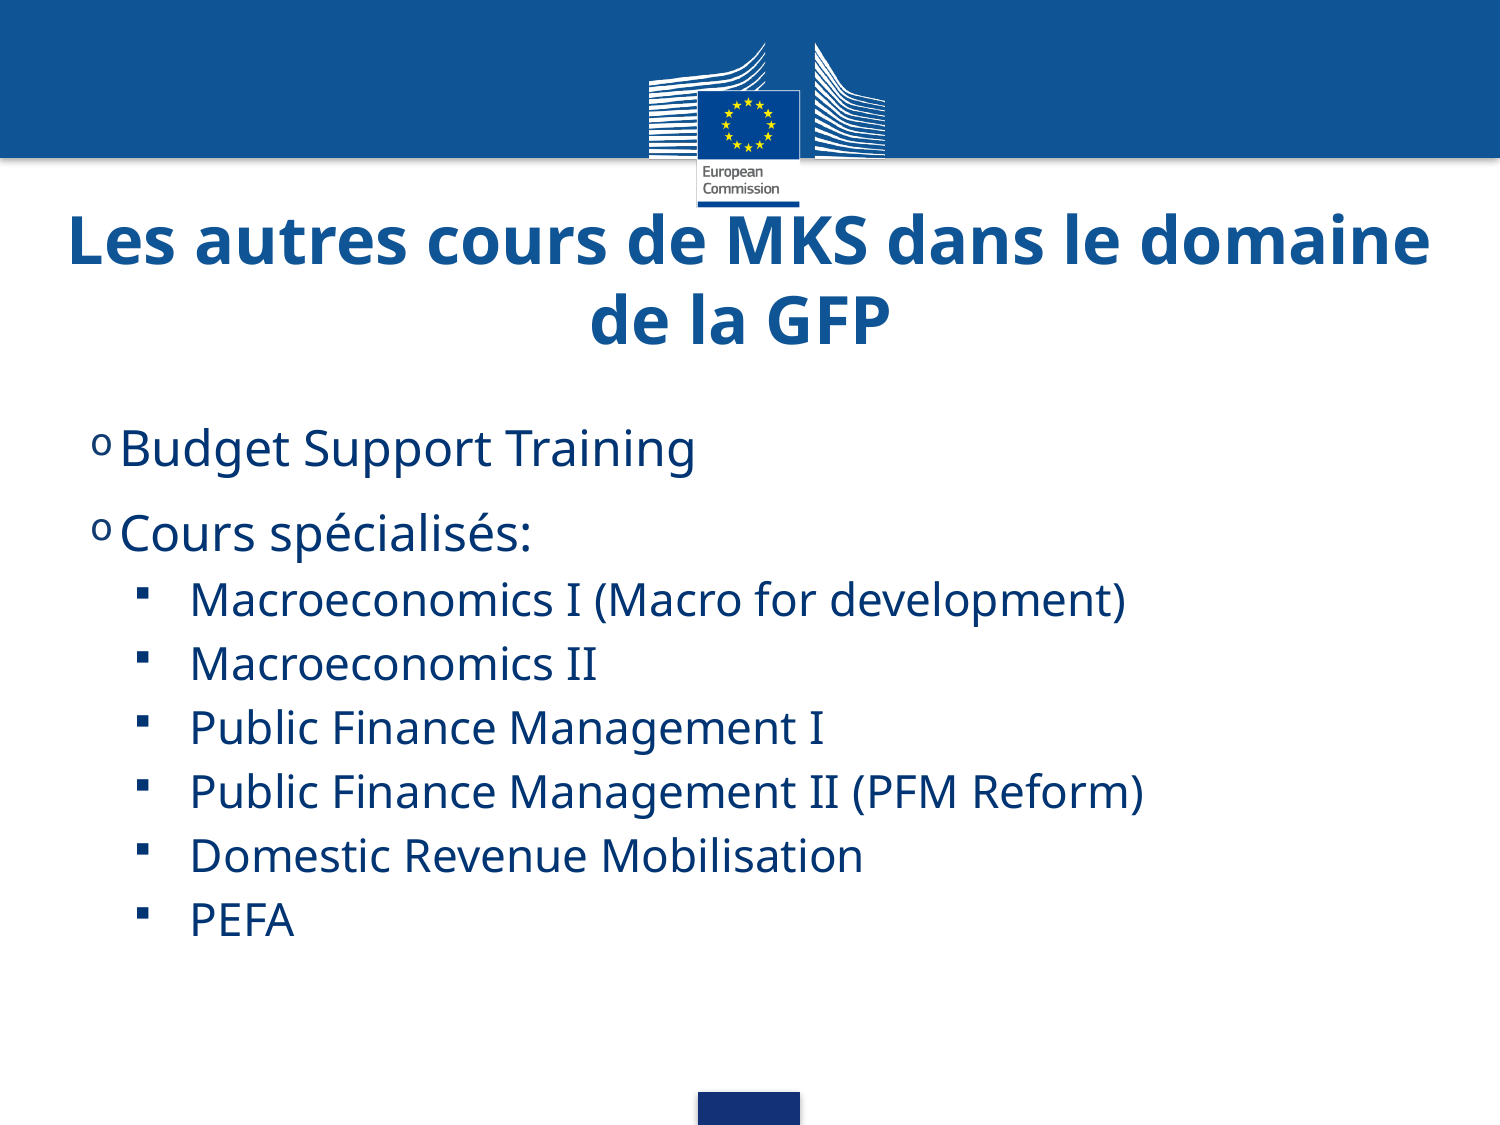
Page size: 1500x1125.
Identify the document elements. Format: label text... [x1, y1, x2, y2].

list Budget Support Training Cours spécialisés: Macroeconomics I (Macro for development) Macroeconomics II Public Finance Management I Public Finance Management II (PFM Reform) Domestic Revenue Mobilisation PEFA [74, 408, 1426, 988]
title Les autres cours de MKS dans le domaine de la GFP [0, 184, 1471, 373]
picture [649, 42, 885, 184]
